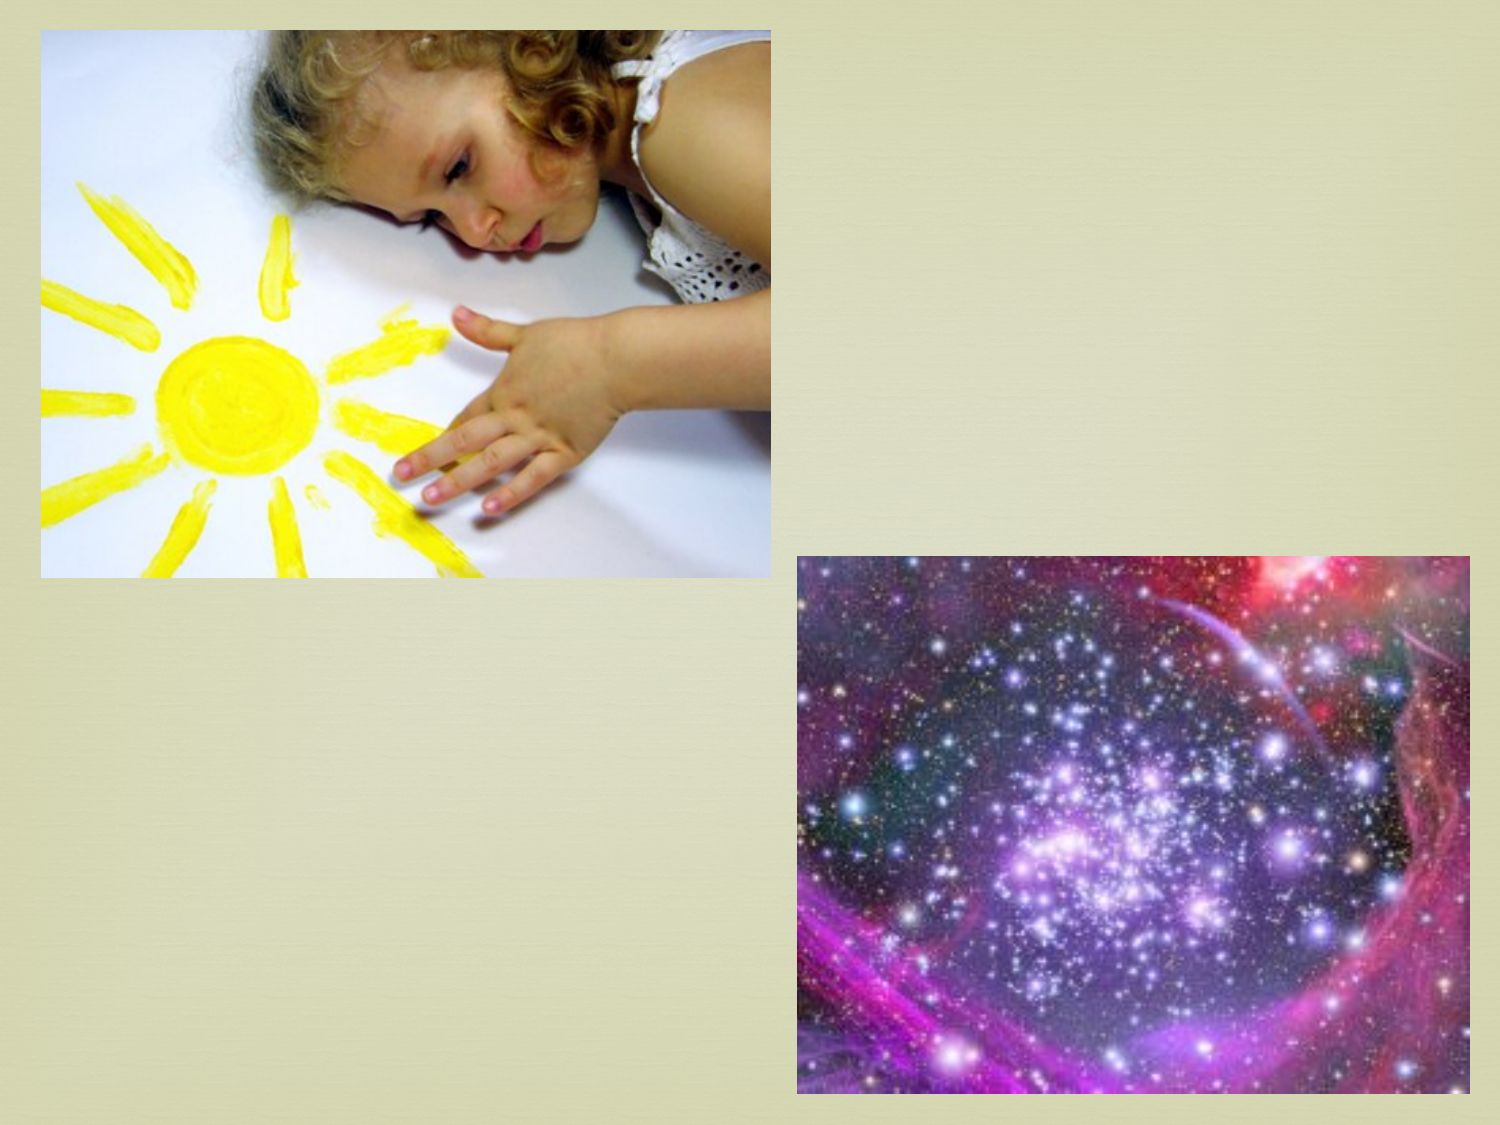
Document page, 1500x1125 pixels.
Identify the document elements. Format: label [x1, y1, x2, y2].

picture [40, 30, 772, 579]
picture [796, 556, 1471, 1095]
